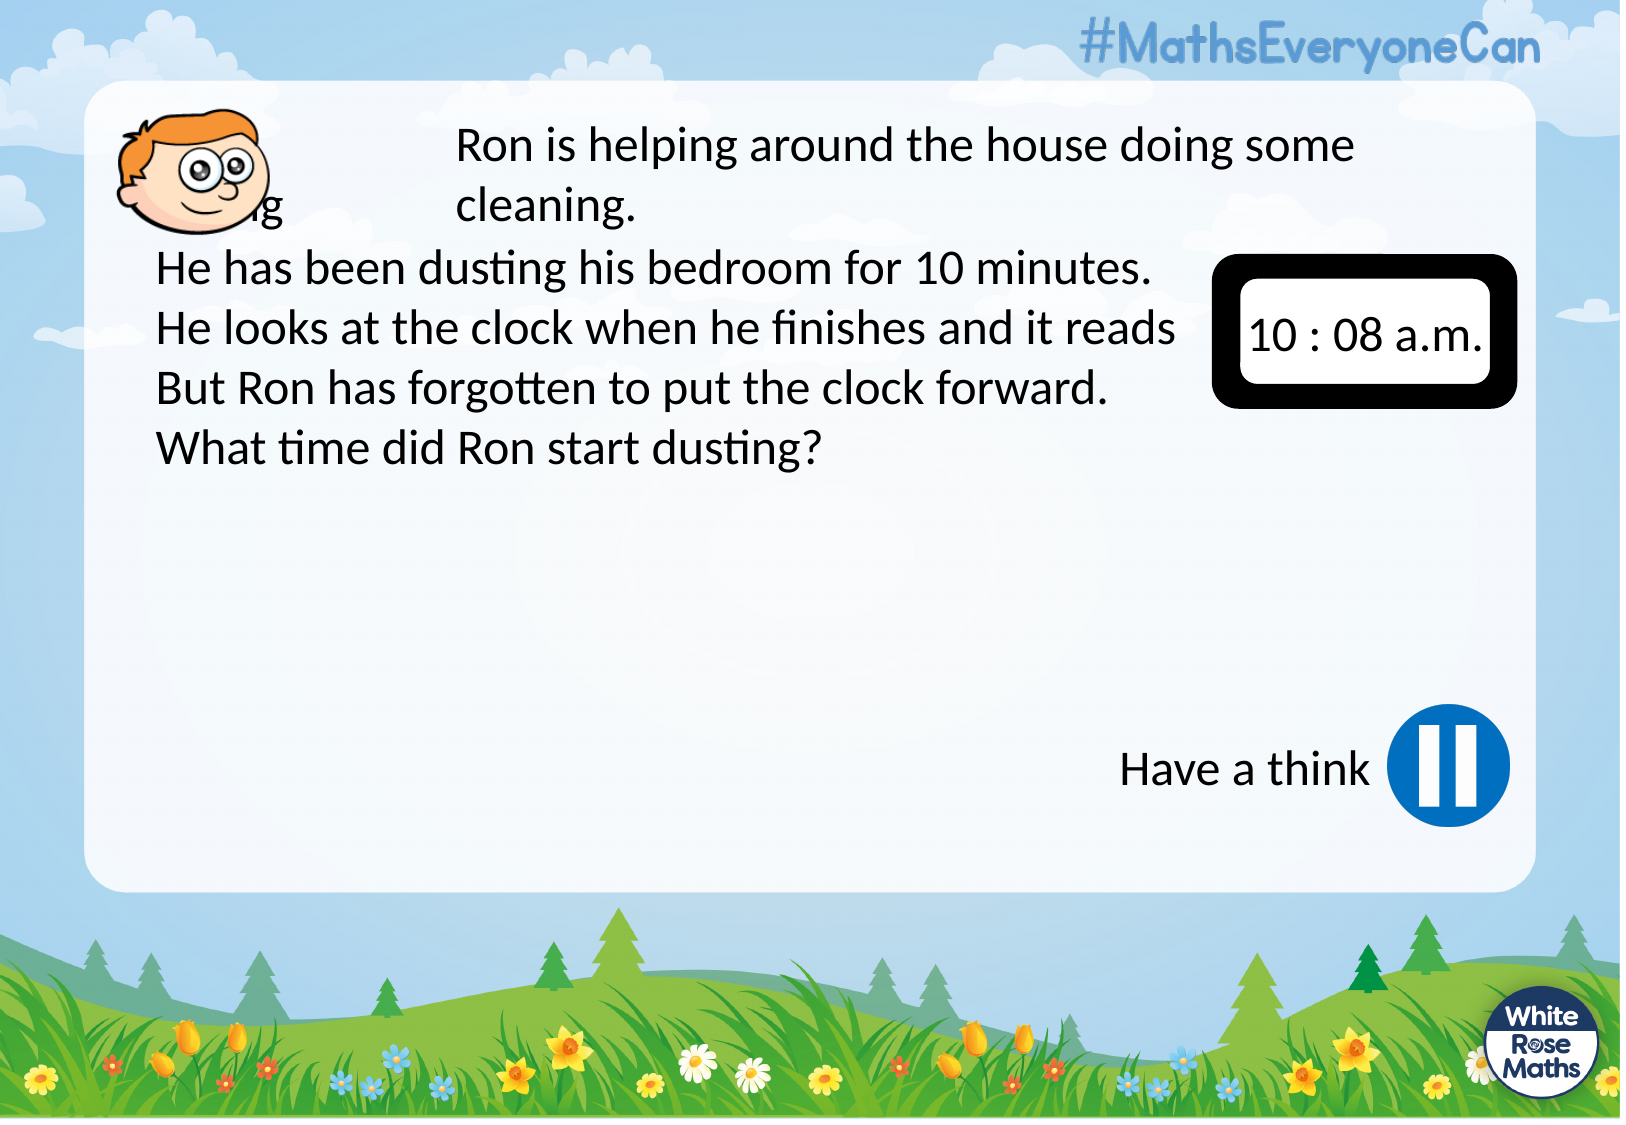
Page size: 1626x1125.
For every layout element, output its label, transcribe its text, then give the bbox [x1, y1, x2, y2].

picture [0, 0, 1626, 1125]
text_box He looks at the clock when he finishes and it reads But Ron has forgotten to put the clock forward. What time did Ron start dusting? [140, 167, 1431, 483]
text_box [1212, 255, 1555, 408]
text_box Have a think [1104, 727, 1386, 803]
text_box Ron is helping around the house doing some Spring cleaning. He has been dusting his bedroom for 10 minutes. [317, 104, 1431, 167]
